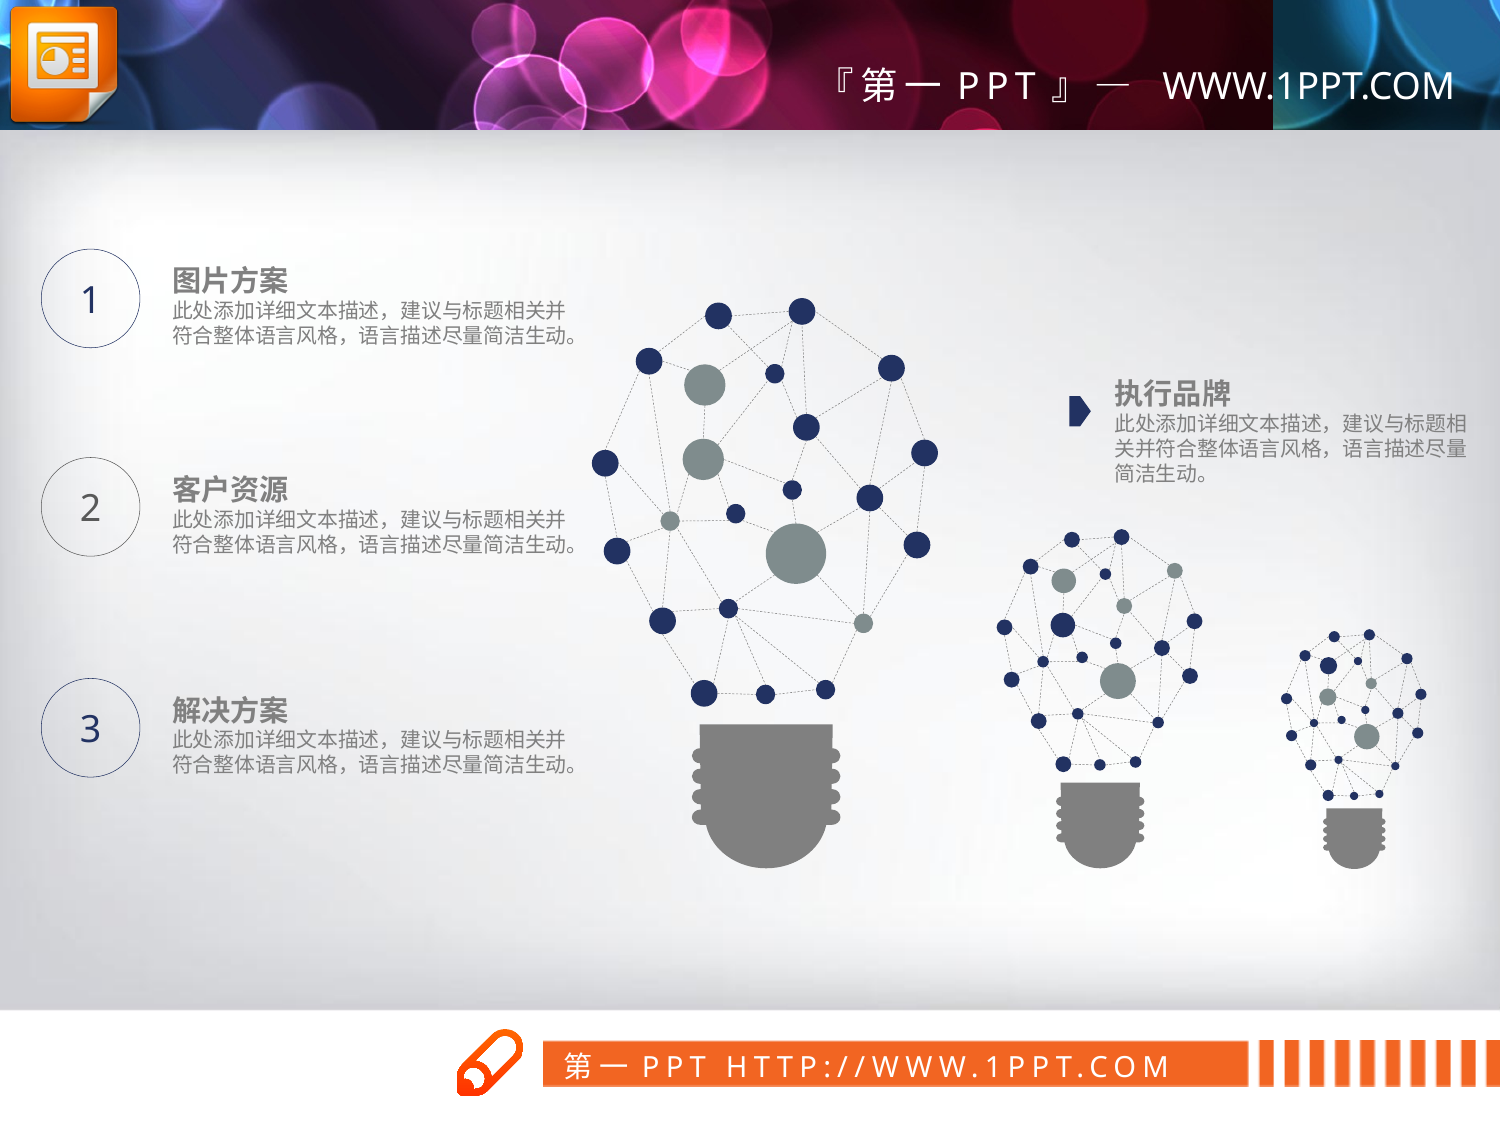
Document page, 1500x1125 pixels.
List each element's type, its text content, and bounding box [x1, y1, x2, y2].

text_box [1310, 728, 1315, 760]
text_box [1341, 762, 1377, 792]
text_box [1157, 655, 1163, 717]
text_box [735, 574, 775, 602]
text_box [1081, 717, 1132, 759]
text_box [684, 364, 717, 406]
text_box 图片方案 此处添加详细文本描述，建议与标题相关并符合整体语言风格，语言描述尽量简洁生动。 [157, 255, 587, 356]
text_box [1046, 633, 1055, 658]
text_box [1051, 569, 1068, 593]
text_box 设计 [1030, 716, 1047, 722]
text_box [1004, 635, 1012, 672]
text_box [1069, 396, 1091, 427]
text_box [1099, 663, 1136, 700]
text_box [1341, 745, 1359, 758]
text_box [649, 612, 676, 634]
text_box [1338, 640, 1356, 659]
text_box 03 [1073, 709, 1081, 719]
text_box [1109, 578, 1119, 601]
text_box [1344, 722, 1359, 728]
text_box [1115, 648, 1119, 664]
text_box [1055, 761, 1069, 773]
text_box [1071, 646, 1079, 654]
text_box [1056, 782, 1145, 869]
picture [543, 1040, 1500, 1087]
text_box [591, 451, 619, 477]
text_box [791, 499, 797, 524]
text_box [1308, 636, 1329, 652]
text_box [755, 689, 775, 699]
text_box 客户资源 此处添加详细文本描述，建议与标题相关并符合整体语言风格，语言描述尽量简洁生动。 [157, 463, 587, 564]
text_box 1 [41, 249, 140, 348]
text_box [742, 520, 775, 533]
text_box [1003, 678, 1016, 688]
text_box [1286, 659, 1302, 694]
text_box 解决方案 此处添加详细文本描述，建议与标题相关并符合整体语言风格，语言描述尽量简洁生动。 [157, 684, 587, 785]
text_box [1036, 539, 1065, 562]
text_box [1048, 669, 1075, 710]
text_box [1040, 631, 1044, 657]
text_box [1354, 732, 1380, 750]
text_box [660, 519, 676, 529]
text_box [911, 440, 938, 467]
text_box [1129, 611, 1157, 643]
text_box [1316, 702, 1322, 721]
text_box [801, 324, 807, 415]
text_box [1180, 576, 1195, 614]
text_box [1333, 668, 1356, 692]
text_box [1375, 718, 1391, 728]
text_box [1032, 559, 1038, 574]
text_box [731, 311, 789, 317]
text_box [1017, 684, 1033, 716]
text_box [774, 691, 816, 695]
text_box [1016, 666, 1036, 675]
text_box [1310, 770, 1325, 792]
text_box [604, 476, 618, 538]
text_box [815, 377, 883, 419]
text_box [662, 360, 691, 371]
text_box [1182, 672, 1198, 684]
text_box [819, 679, 835, 700]
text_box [1129, 576, 1170, 601]
text_box [792, 421, 820, 441]
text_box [1395, 718, 1399, 763]
text_box [1328, 631, 1340, 637]
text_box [863, 511, 871, 614]
text_box [1280, 695, 1285, 704]
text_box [1189, 628, 1195, 669]
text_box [1336, 696, 1363, 708]
text_box [1320, 661, 1329, 674]
text_box [635, 347, 659, 374]
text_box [791, 440, 807, 481]
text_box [875, 554, 908, 617]
text_box [1117, 607, 1129, 613]
text_box [1113, 529, 1130, 544]
text_box [716, 367, 725, 380]
text_box [996, 622, 1007, 635]
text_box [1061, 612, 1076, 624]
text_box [1291, 698, 1312, 721]
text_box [1365, 688, 1371, 707]
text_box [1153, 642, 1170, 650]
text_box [1375, 745, 1390, 764]
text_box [1081, 693, 1106, 710]
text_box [1030, 574, 1044, 633]
text_box [1420, 690, 1427, 700]
text_box [1299, 650, 1304, 659]
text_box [1360, 663, 1368, 680]
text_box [676, 473, 689, 515]
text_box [1381, 774, 1393, 792]
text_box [1304, 661, 1315, 701]
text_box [676, 527, 722, 603]
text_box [1077, 545, 1102, 571]
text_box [626, 560, 654, 612]
text_box [1154, 647, 1167, 655]
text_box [658, 315, 706, 352]
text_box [878, 507, 908, 536]
text_box [682, 439, 724, 481]
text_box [1130, 653, 1157, 669]
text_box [781, 380, 798, 419]
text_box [1167, 626, 1190, 643]
text_box [1031, 721, 1046, 729]
text_box [758, 693, 773, 705]
text_box [1319, 690, 1331, 706]
text_box [1323, 808, 1386, 869]
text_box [1130, 693, 1153, 719]
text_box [662, 633, 695, 685]
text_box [604, 370, 640, 451]
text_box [1377, 662, 1398, 680]
text_box [1080, 651, 1088, 661]
text_box [705, 302, 731, 329]
text_box [783, 489, 802, 500]
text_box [854, 613, 874, 629]
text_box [1085, 661, 1106, 669]
text_box [722, 603, 733, 616]
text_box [900, 377, 925, 440]
text_box [1050, 613, 1071, 638]
text_box [1186, 614, 1203, 629]
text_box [1129, 536, 1170, 566]
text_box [1115, 613, 1125, 638]
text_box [1334, 638, 1366, 660]
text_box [817, 507, 861, 533]
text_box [1318, 731, 1336, 758]
text_box [1167, 562, 1183, 577]
text_box [858, 620, 873, 634]
text_box 执行品牌 此处添加详细文本描述，建议与标题相关并符合整体语言风格，语言描述尽量简洁生动。 [1099, 368, 1489, 493]
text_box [832, 629, 857, 683]
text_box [1004, 571, 1026, 620]
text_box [1310, 655, 1323, 660]
text_box [1364, 629, 1375, 637]
text_box [603, 544, 631, 565]
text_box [717, 473, 730, 508]
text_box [717, 380, 769, 446]
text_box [719, 320, 793, 371]
text_box [878, 354, 905, 381]
text_box [1022, 558, 1033, 573]
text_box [1401, 716, 1414, 730]
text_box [1168, 681, 1185, 719]
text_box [815, 311, 883, 359]
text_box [1001, 620, 1013, 635]
text_box [1405, 653, 1413, 662]
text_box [713, 618, 729, 685]
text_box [1038, 566, 1056, 573]
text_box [1397, 663, 1408, 697]
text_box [1161, 578, 1175, 634]
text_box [648, 374, 671, 512]
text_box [1402, 737, 1414, 764]
text_box [1322, 790, 1334, 799]
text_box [723, 459, 786, 484]
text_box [816, 574, 857, 617]
text_box [1064, 531, 1079, 543]
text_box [815, 436, 861, 489]
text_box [618, 462, 664, 515]
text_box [1038, 667, 1044, 714]
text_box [1375, 687, 1395, 710]
text_box [690, 679, 716, 707]
text_box [765, 523, 827, 584]
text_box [1139, 730, 1155, 759]
picture [0, 0, 1500, 1012]
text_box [1410, 662, 1422, 689]
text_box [878, 462, 916, 489]
text_box [788, 298, 816, 325]
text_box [662, 530, 671, 608]
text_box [1374, 634, 1404, 655]
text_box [916, 466, 925, 532]
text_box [734, 615, 819, 683]
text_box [727, 325, 769, 368]
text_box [1074, 624, 1112, 640]
text_box 2 [41, 457, 140, 557]
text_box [1038, 728, 1058, 759]
text_box 3 [41, 678, 140, 778]
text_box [1068, 722, 1075, 759]
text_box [626, 527, 664, 542]
text_box [691, 724, 841, 869]
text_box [1167, 653, 1185, 671]
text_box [1401, 698, 1418, 710]
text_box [766, 608, 811, 613]
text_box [1079, 536, 1114, 540]
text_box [1071, 580, 1102, 617]
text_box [1295, 739, 1305, 762]
text_box [903, 537, 931, 559]
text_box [869, 381, 892, 485]
text_box [726, 503, 746, 524]
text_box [1121, 544, 1125, 599]
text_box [1012, 627, 1040, 658]
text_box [674, 608, 719, 612]
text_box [1072, 542, 1117, 573]
text_box 解决方案 [793, 414, 820, 424]
text_box [856, 490, 884, 510]
text_box 商务合作 [1130, 756, 1142, 767]
